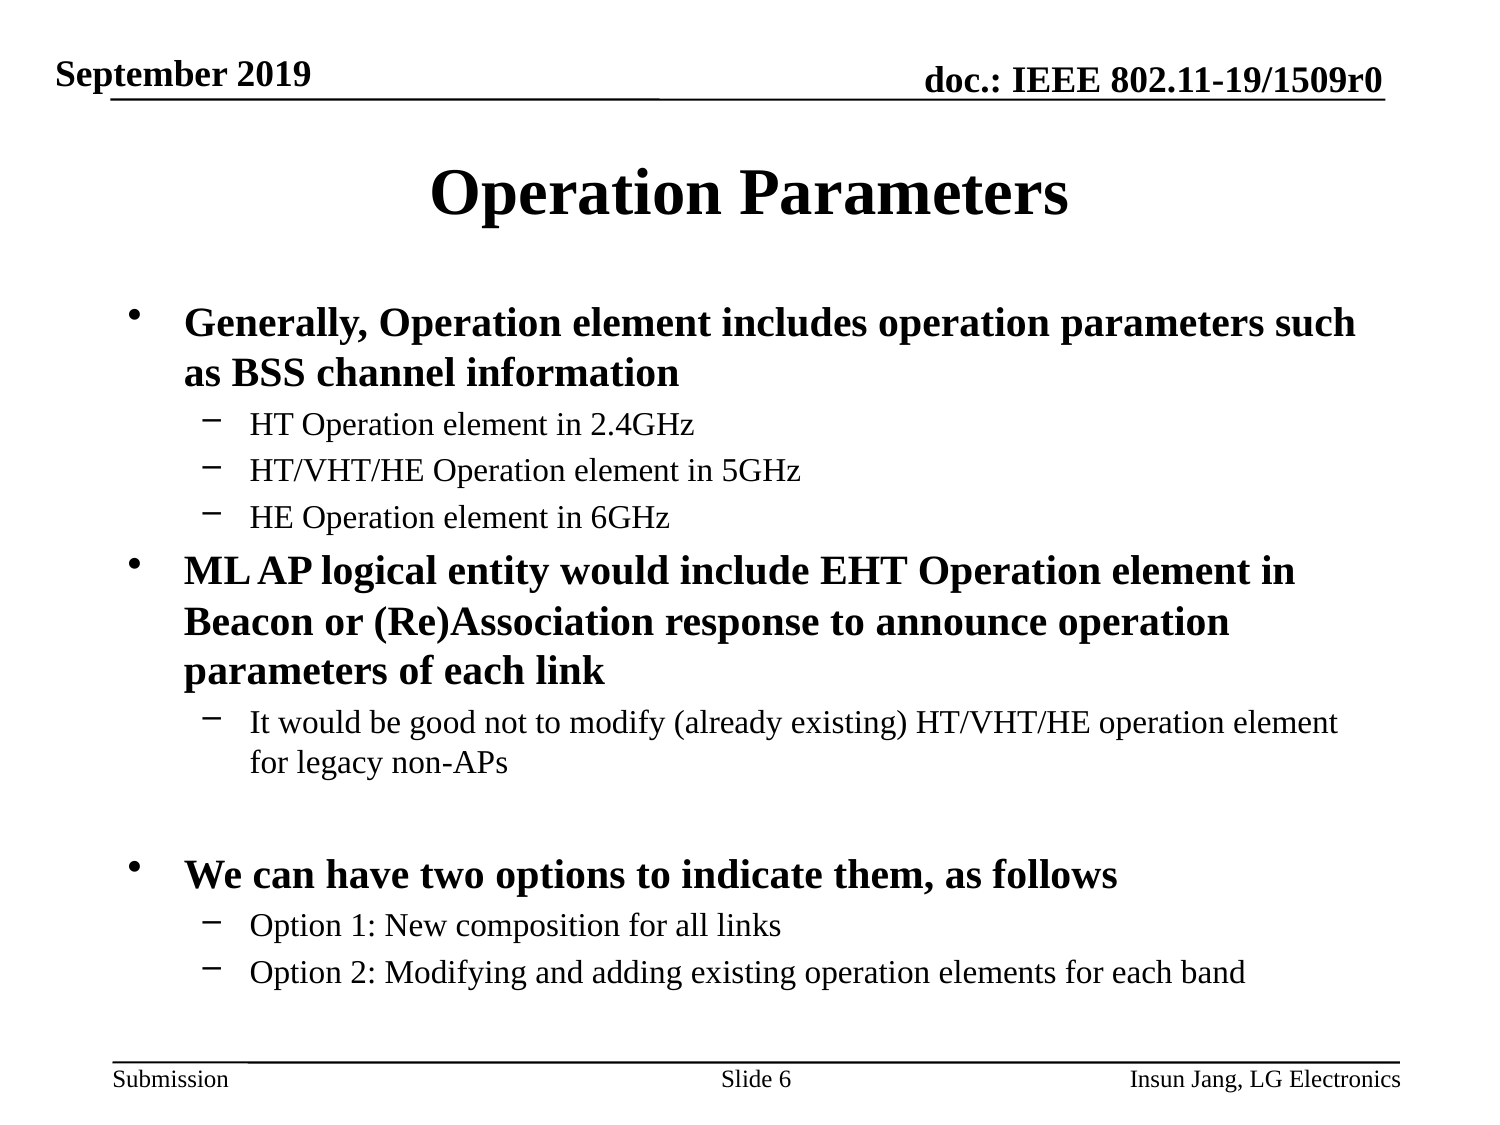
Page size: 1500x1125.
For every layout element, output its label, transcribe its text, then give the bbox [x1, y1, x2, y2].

title Operation Parameters [112, 112, 1388, 263]
list Generally, Operation element includes operation parameters such as BSS channel information HT Operation element in 2.4GHz HT/VHT/HE Operation element in 5GHz HE Operation element in 6GHz ML AP logical entity would include EHT Operation element in Beacon or (Re)Association response to announce operation parameters of each link It would be good not to modify (already existing) HT/VHT/HE operation element for legacy non-APs We can have two options to indicate them, as follows Option 1: New composition for all links Option 2: Modifying and adding existing operation elements for each band [112, 287, 1388, 1025]
slide_number Slide 6 [712, 1061, 800, 1093]
footer Insun Jang, LG Electronics [1125, 1061, 1402, 1093]
